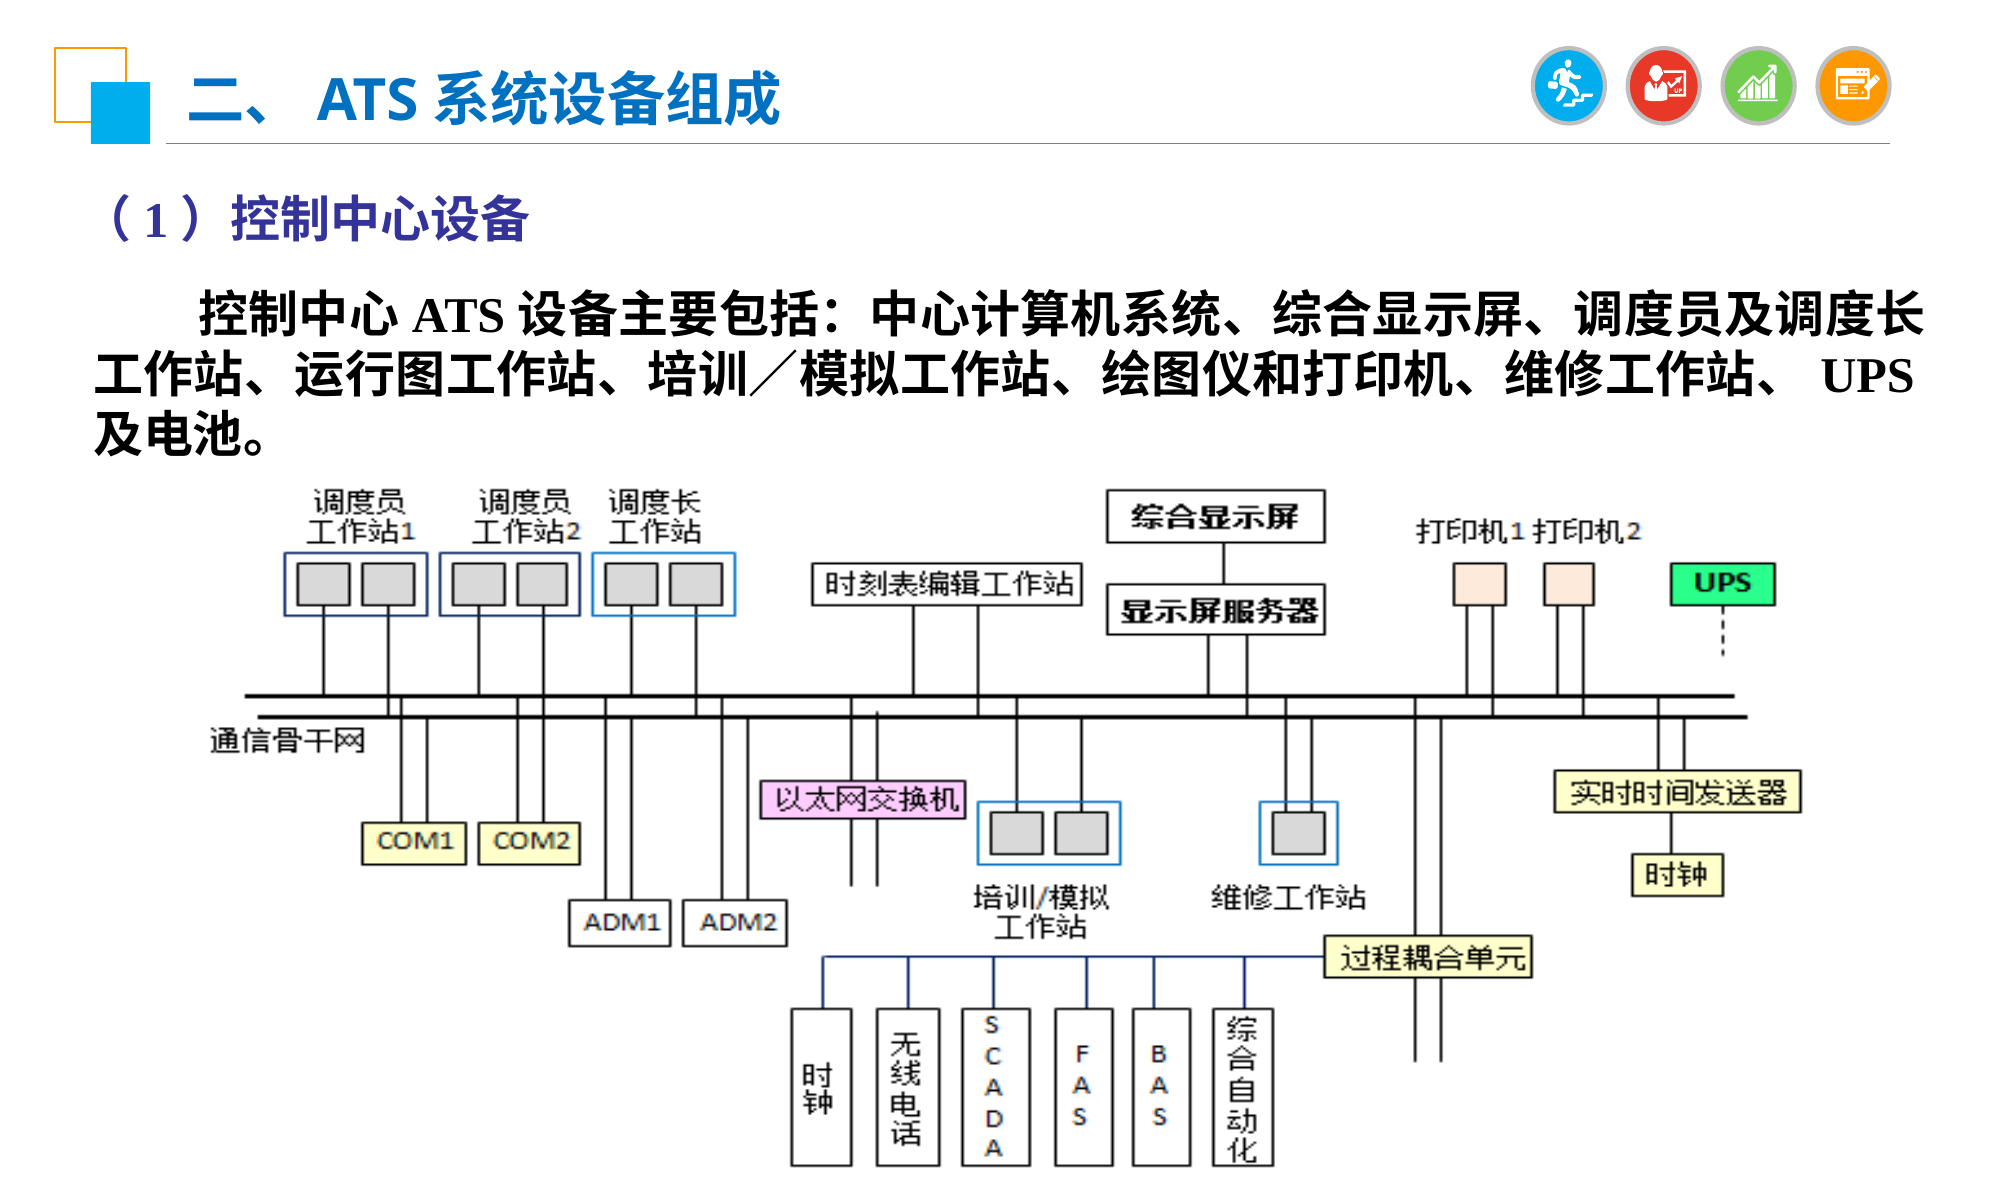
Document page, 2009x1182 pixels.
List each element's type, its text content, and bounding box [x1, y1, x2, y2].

text_box 控制中心ATS设备主要包括：中心计算机系统、综合显示屏、调度员及调度长工作站、运行图工作站、培训／模拟工作站、绘图仪和打印机、维修工作站、UPS及电池。 [78, 275, 1942, 471]
picture [198, 473, 1813, 1182]
text_box （1）控制中心设备 [66, 180, 1426, 256]
text_box 二、ATS系统设备组成 [165, 51, 803, 142]
